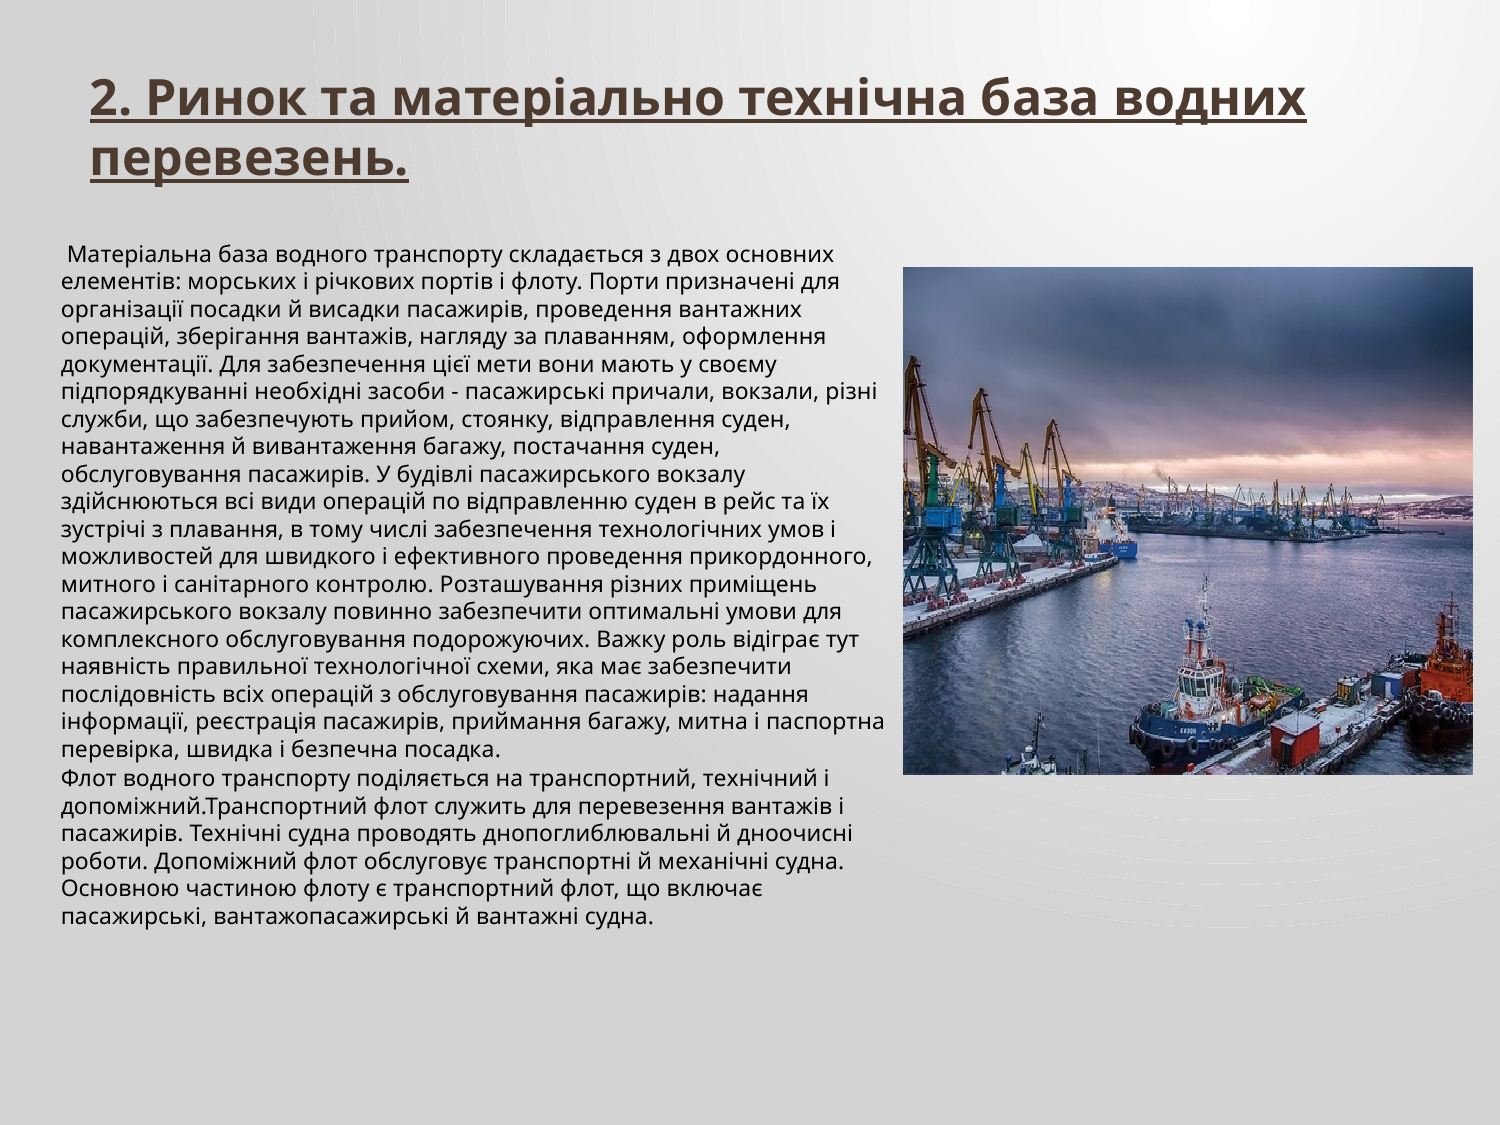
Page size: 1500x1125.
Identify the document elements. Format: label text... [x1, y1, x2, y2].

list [903, 266, 1473, 776]
list Матеріальна база водного транспорту складається з двох основних елементів: морських і річкових портів і флоту. Порти призначені для організації посадки й висадки пасажирів, проведення вантажних операцій, зберігання вантажів, нагляду за плаванням, оформлення документації. Для забезпечення цієї мети вони мають у своєму підпорядкуванні необхідні засоби - пасажирські причали, вокзали, різні служби, що забезпечують прийом, стоянку, відправлення суден, навантаження й вивантаження багажу, постачання суден, обслуговування пасажирів. У будівлі пасажирського вокзалу здійснюються всі види операцій по відправленню суден в рейс та їх зустрічі з плавання, в тому числі забезпечення технологічних умов і можливостей для швидкого і ефективного проведення прикордонного, митного і санітарного контролю. Розташування різних приміщень пасажирського вокзалу повинно забезпечити оптимальні умови для комплексного обслуговування подорожуючих. Важку роль відіграє тут наявність правильної технологічної схеми, яка має забезпечити послідовність всіх операцій з обслуговування пасажирів: надання інформації, реєстрація пасажирів, приймання багажу, митна і паспортна перевірка, швидка і безпечна посадка. Флот водного транспорту поділяється на транспортний, технічний і допоміжний.Транспортний флот служить для перевезення вантажів і пасажирів. Технічні судна проводять днопоглиблювальні й дноочисні роботи. Допоміжний флот обслуговує транспортні й механічні судна. Основною частиною флоту є транспортний флот, що включає пасажирські, вантажопасажирські й вантажні судна. [29, 231, 904, 941]
title 2. Ринок та матеріально технічна база водних перевезень. [75, 78, 1425, 233]
